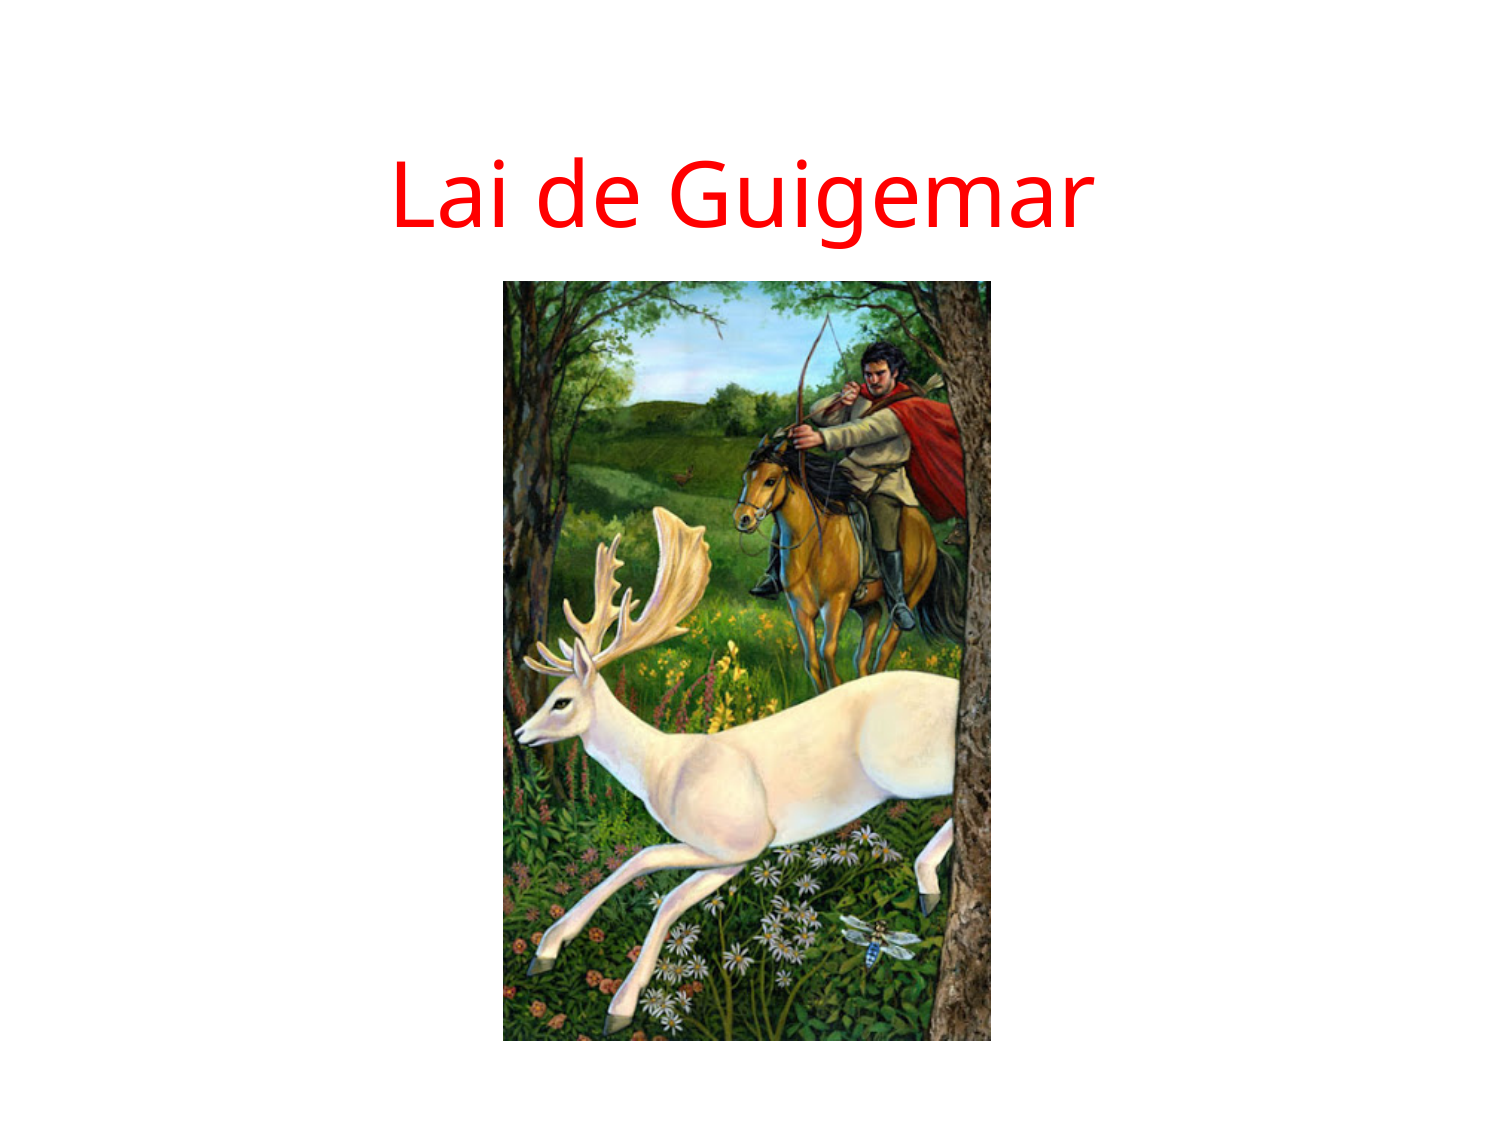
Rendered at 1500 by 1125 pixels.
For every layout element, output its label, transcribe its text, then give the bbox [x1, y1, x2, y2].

title Lai de Guigemar [105, 70, 1381, 312]
picture [503, 280, 991, 1041]
